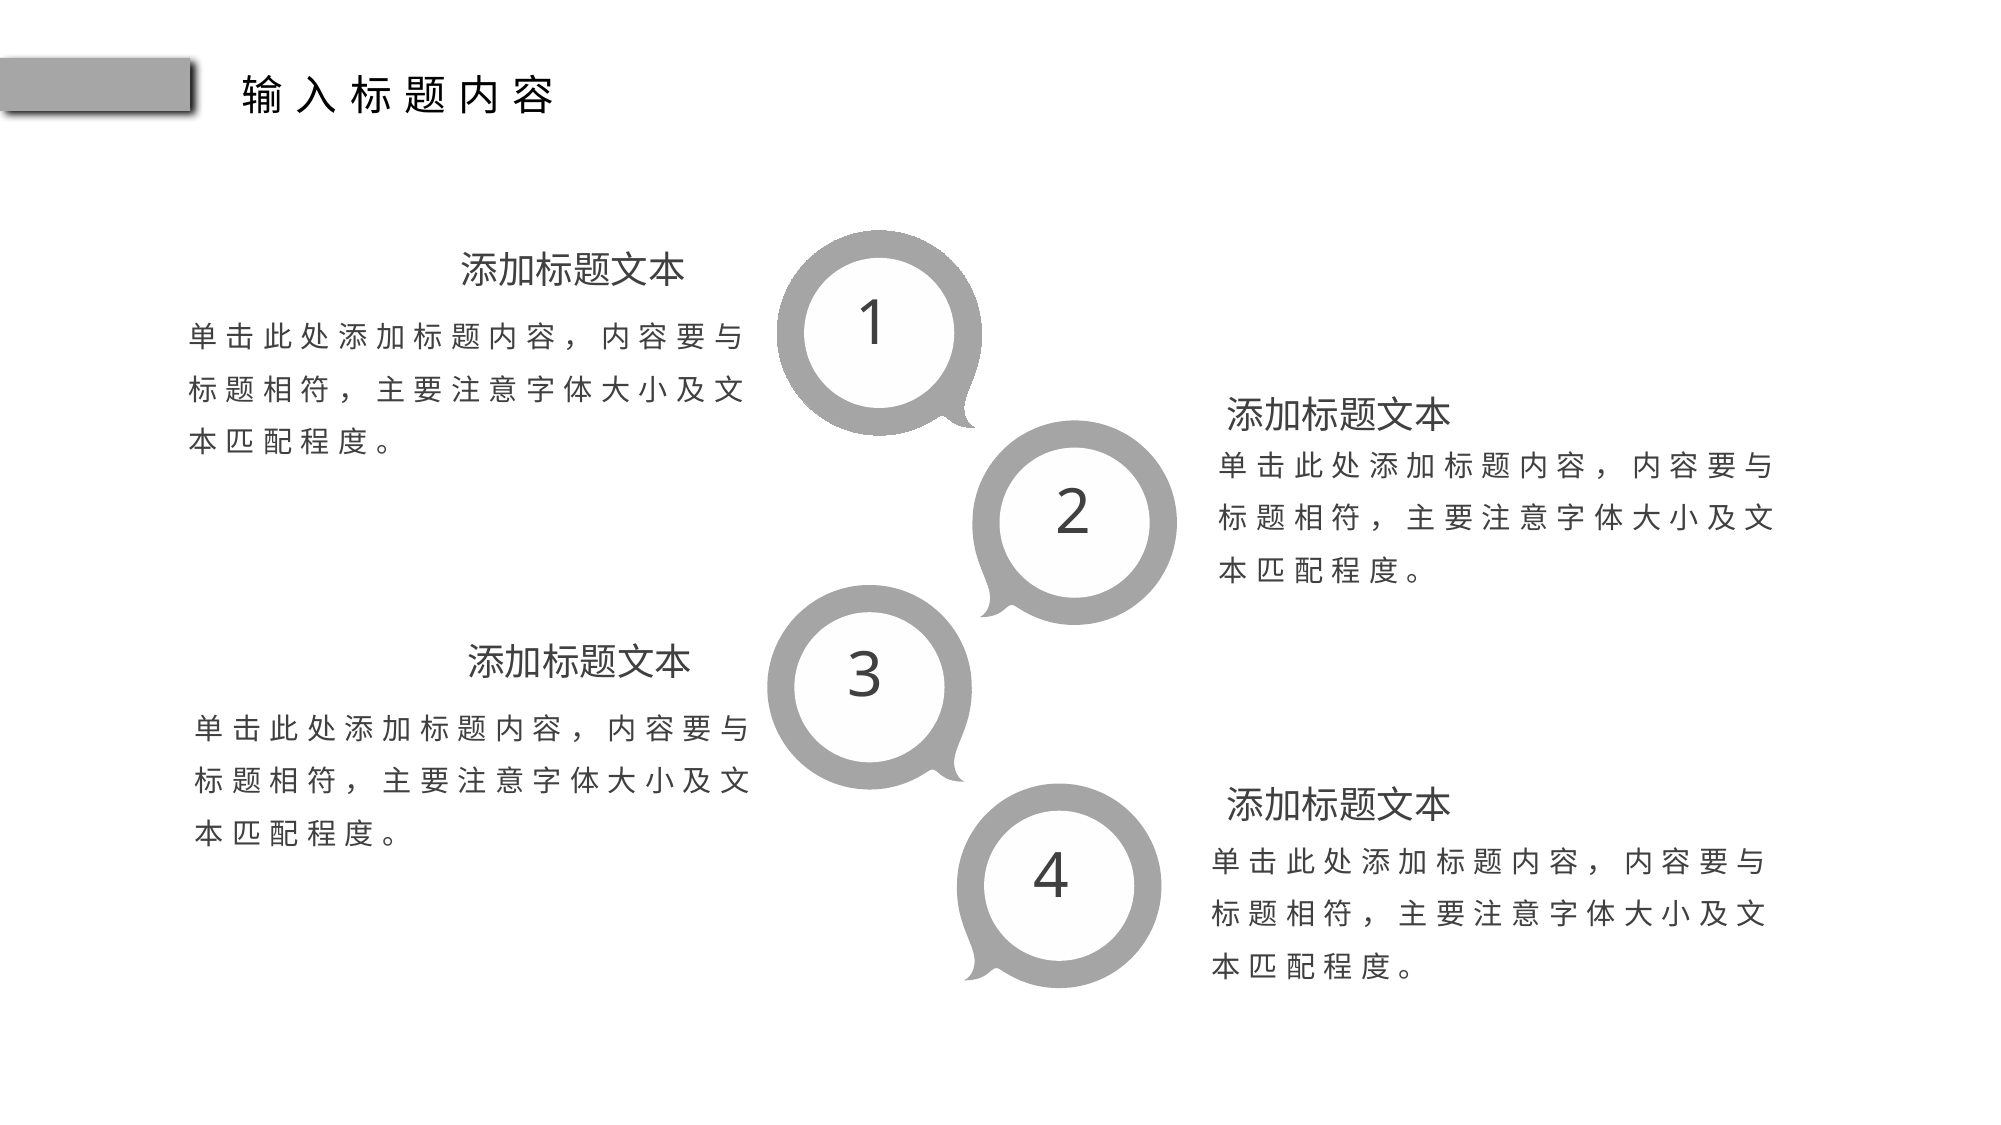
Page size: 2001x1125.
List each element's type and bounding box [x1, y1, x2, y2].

text_box [972, 420, 1177, 625]
text_box [956, 783, 1162, 989]
text_box [767, 584, 972, 790]
text_box [173, 216, 788, 464]
text_box [1204, 360, 1819, 593]
text_box [1196, 750, 1811, 989]
text_box [788, 230, 982, 436]
text_box [179, 607, 795, 856]
